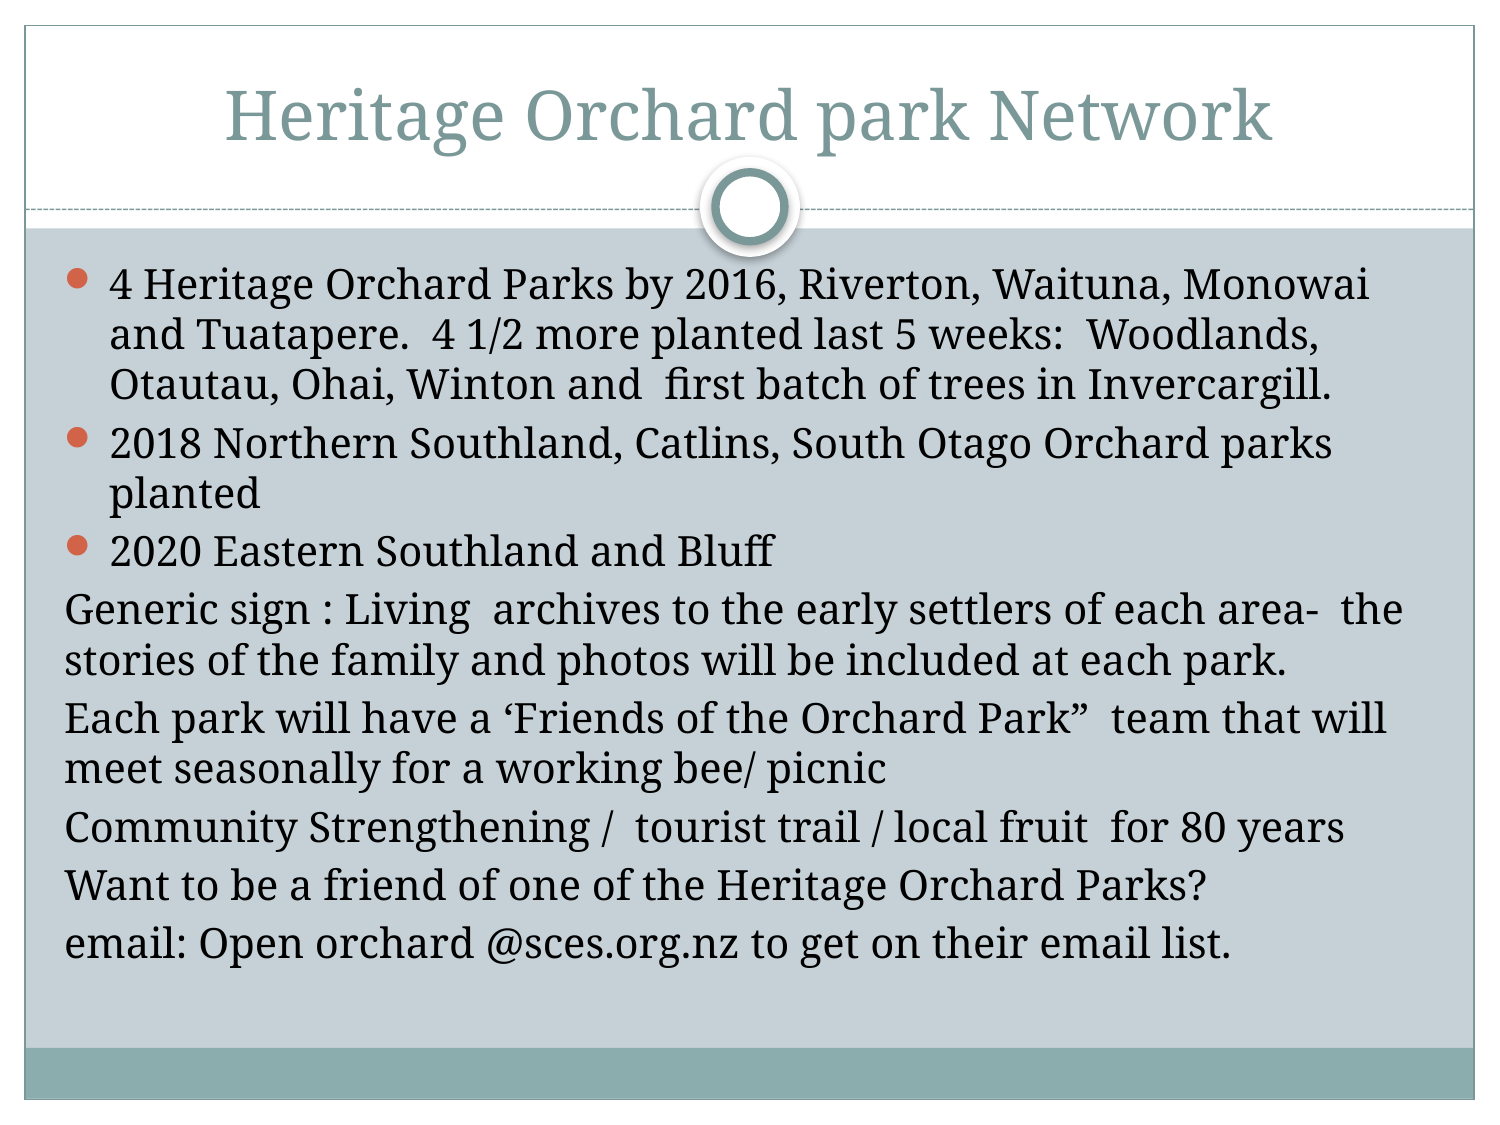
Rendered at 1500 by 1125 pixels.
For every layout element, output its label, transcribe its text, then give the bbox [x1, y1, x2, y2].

list 4 Heritage Orchard Parks by 2016, Riverton, Waituna, Monowai and Tuatapere. 4 1/2 more planted last 5 weeks: Woodlands, Otautau, Ohai, Winton and first batch of trees in Invercargill. 2018 Northern Southland, Catlins, South Otago Orchard parks planted 2020 Eastern Southland and Bluff Generic sign : Living archives to the early settlers of each area- the stories of the family and photos will be included at each park. Each park will have a ‘Friends of the Orchard Park” team that will meet seasonally for a working bee/ picnic Community Strengthening / tourist trail / local fruit for 80 years Want to be a friend of one of the Heritage Orchard Parks? email: Open orchard @sces.org.nz to get on their email list. [49, 250, 1445, 1001]
title Heritage Orchard park Network [49, 37, 1450, 162]
